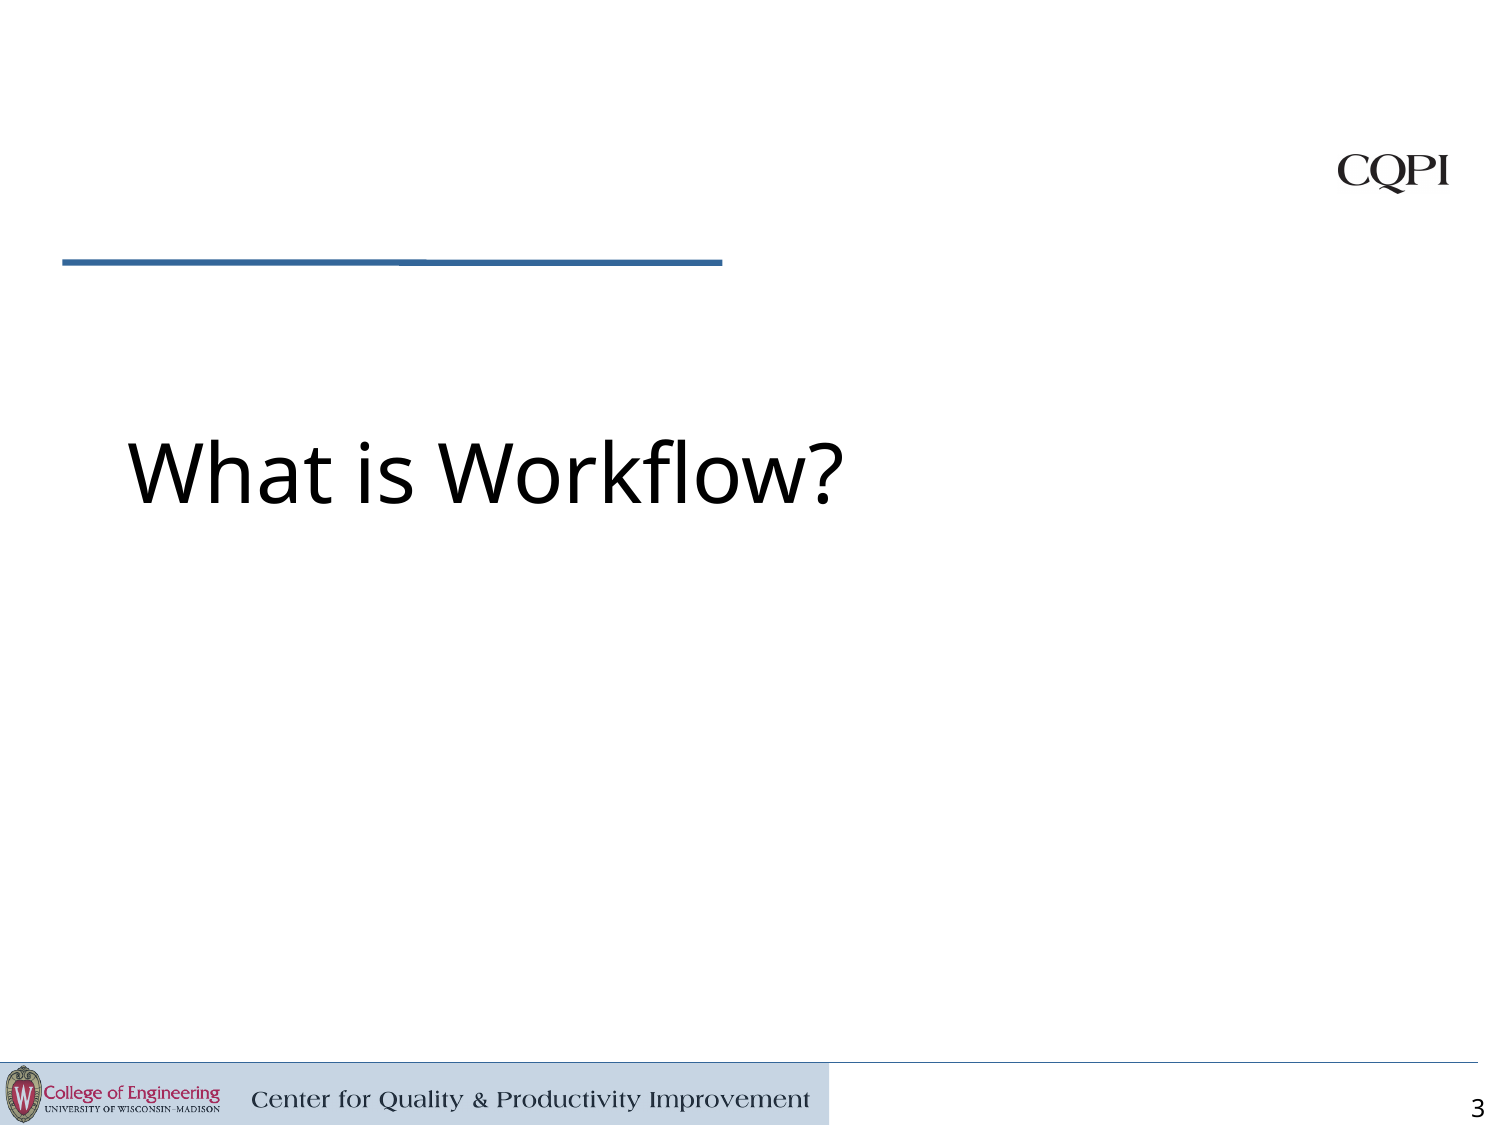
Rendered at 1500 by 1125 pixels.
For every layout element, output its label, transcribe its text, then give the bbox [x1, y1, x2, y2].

picture [1337, 154, 1450, 194]
title What is Workflow? [112, 349, 1388, 591]
picture [251, 1090, 810, 1112]
picture [0, 1063, 225, 1125]
